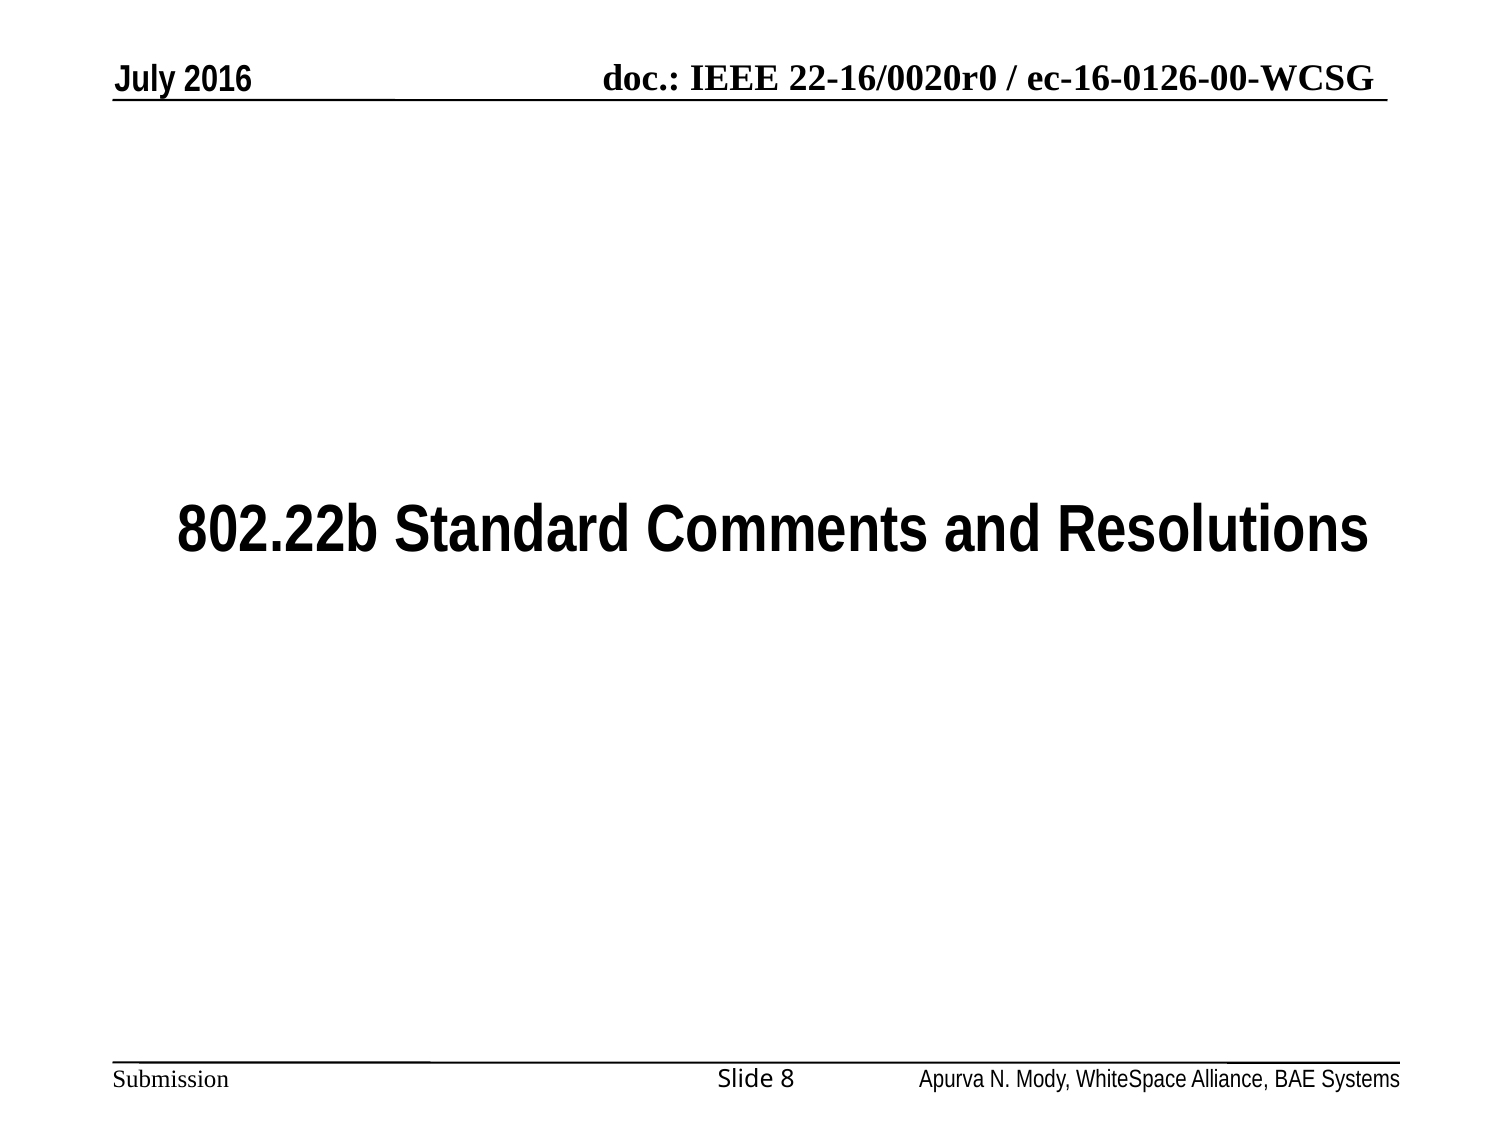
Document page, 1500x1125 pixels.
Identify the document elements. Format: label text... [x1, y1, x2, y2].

slide_number Slide 8 [712, 1061, 800, 1123]
title 802.22b Standard Comments and Resolutions [99, 362, 1451, 688]
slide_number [114, 54, 540, 100]
footer Apurva N. Mody, WhiteSpace Alliance, BAE Systems [902, 1061, 1402, 1093]
